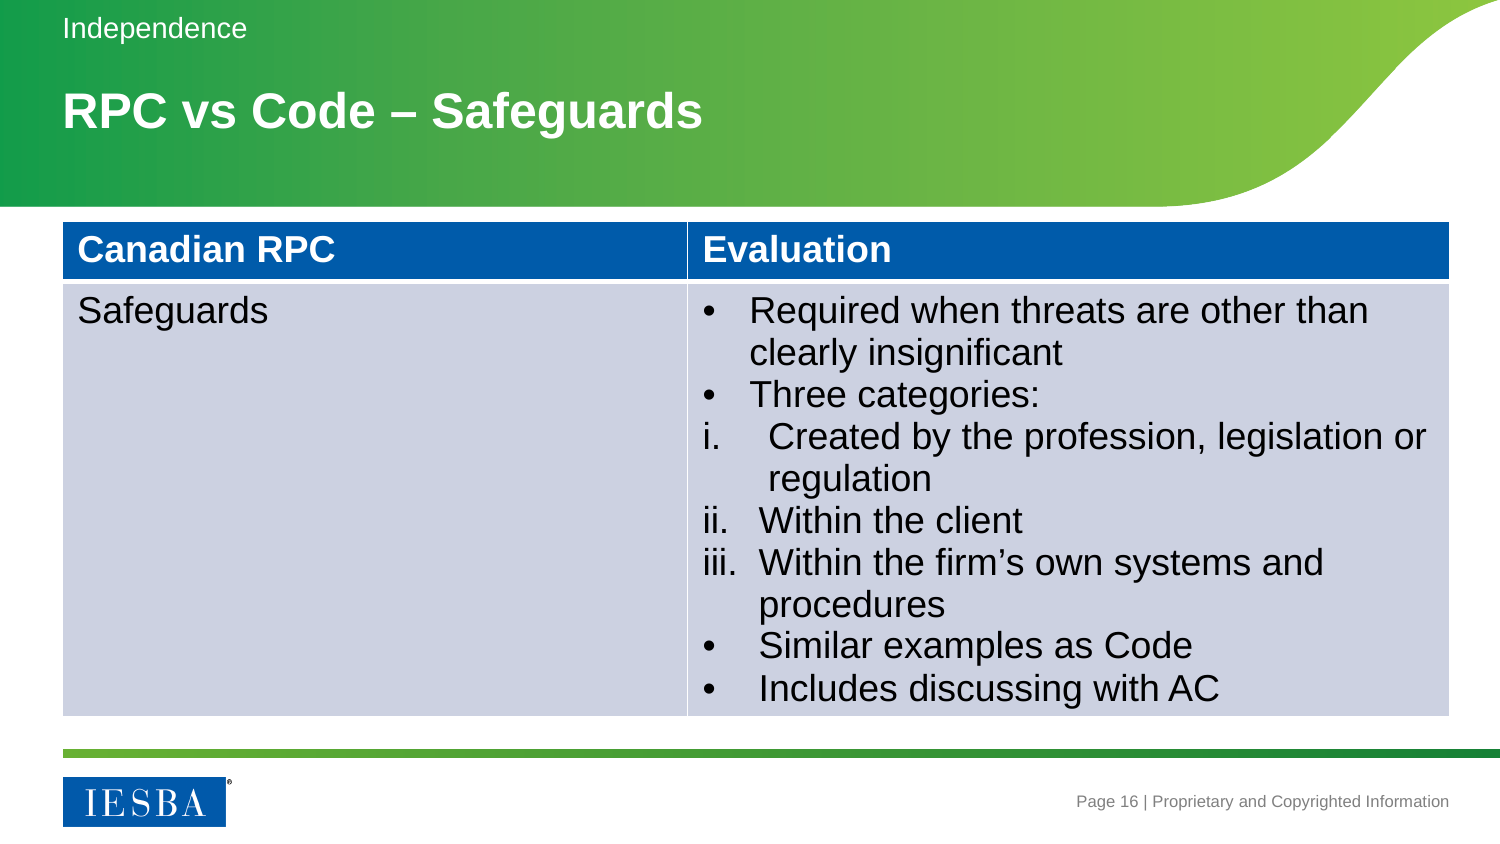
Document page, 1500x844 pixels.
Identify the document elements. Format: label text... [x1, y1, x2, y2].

table_cell Safeguards [63, 284, 687, 716]
subtitle Independence [62, 9, 500, 38]
table_header Evaluation [688, 222, 1449, 279]
picture [0, 0, 1500, 207]
title RPC vs Code – Safeguards [62, 75, 1300, 142]
picture [63, 777, 232, 827]
table_header Canadian RPC [63, 222, 687, 279]
table_cell Required when threats are other than clearly insignificant Three categories: Created by the profession, legislation or regulation Within the client Within the firm’s own systems and procedures Similar examples as Code Includes discussing with AC [688, 284, 1449, 716]
